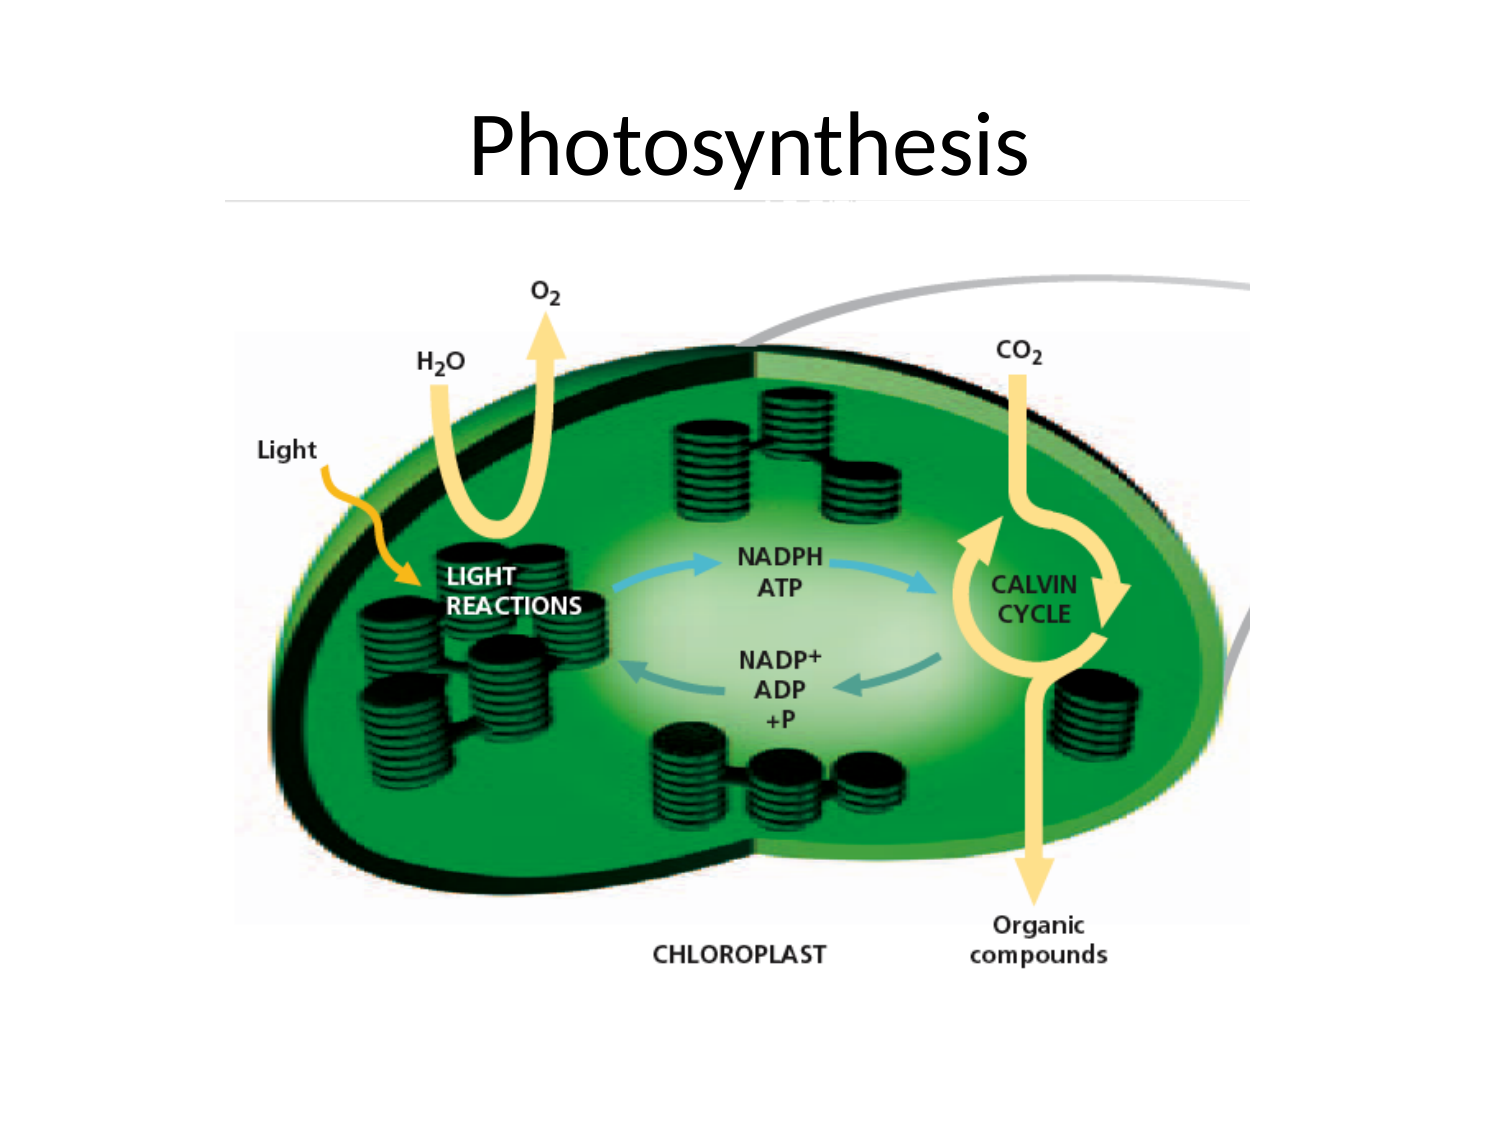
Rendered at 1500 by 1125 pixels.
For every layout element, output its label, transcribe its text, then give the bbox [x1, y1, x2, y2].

picture [224, 199, 1251, 998]
title Photosynthesis [75, 45, 1425, 233]
